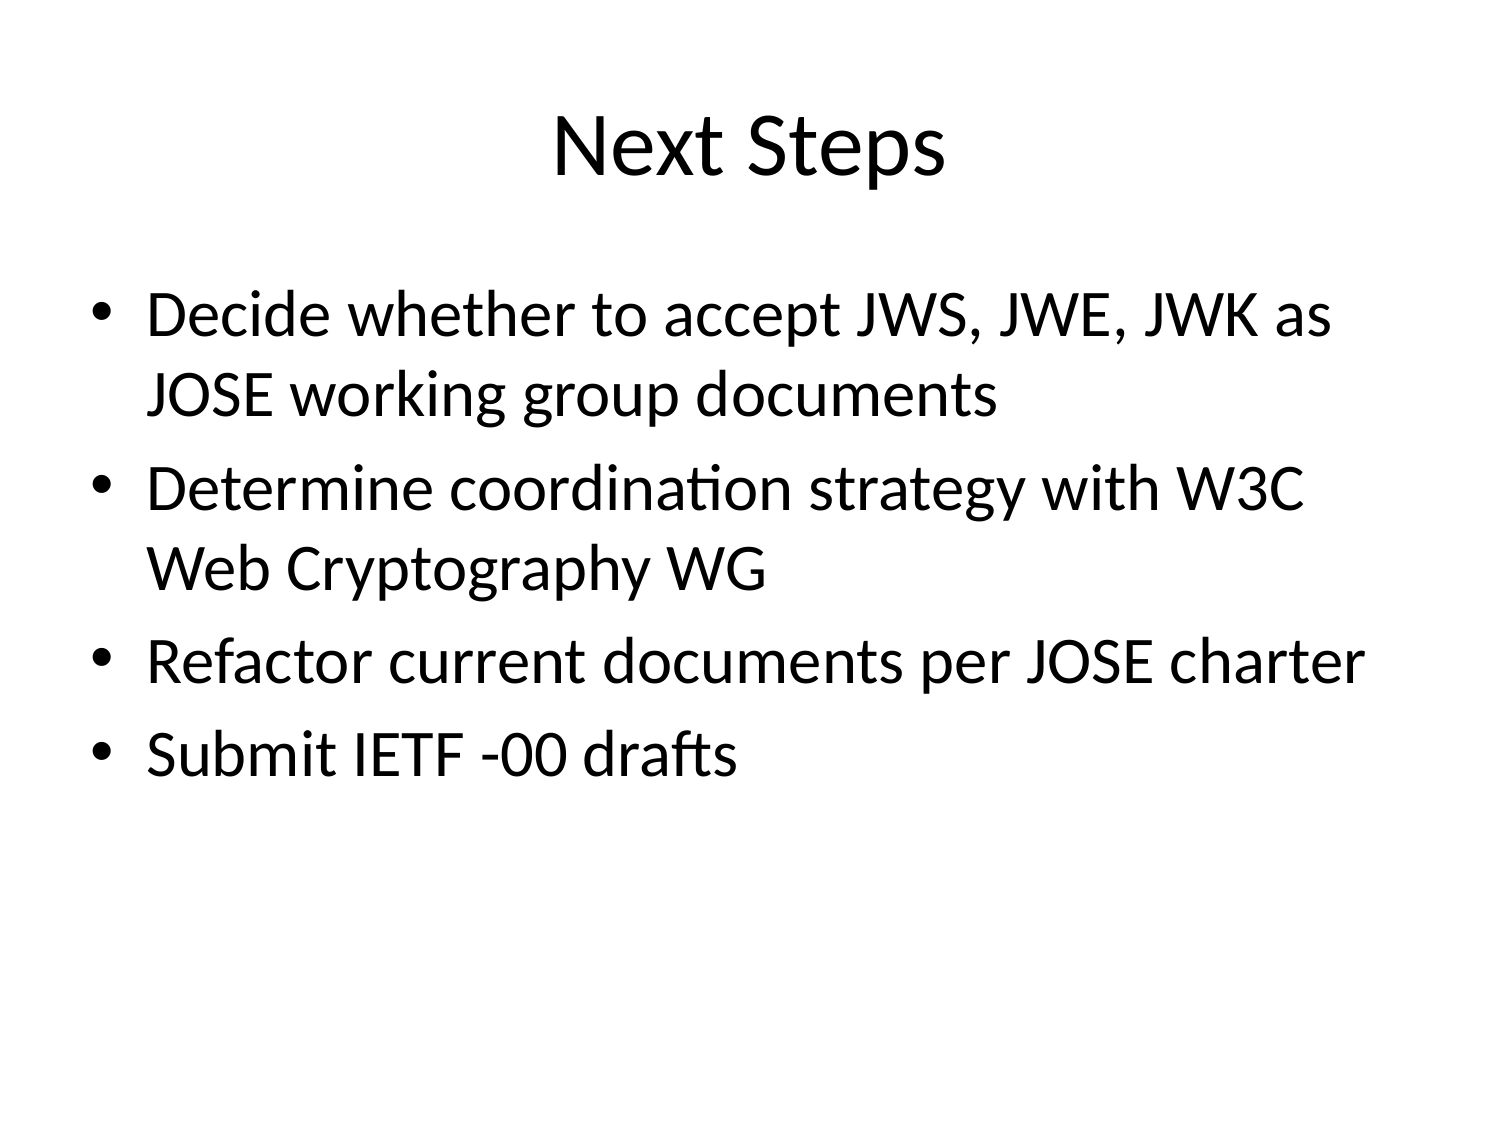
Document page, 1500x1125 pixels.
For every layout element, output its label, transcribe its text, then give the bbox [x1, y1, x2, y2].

list Decide whether to accept JWS, JWE, JWK as JOSE working group documents Determine coordination strategy with W3C Web Cryptography WG Refactor current documents per JOSE charter Submit IETF -00 drafts [75, 262, 1425, 1005]
title Next Steps [75, 45, 1425, 233]
